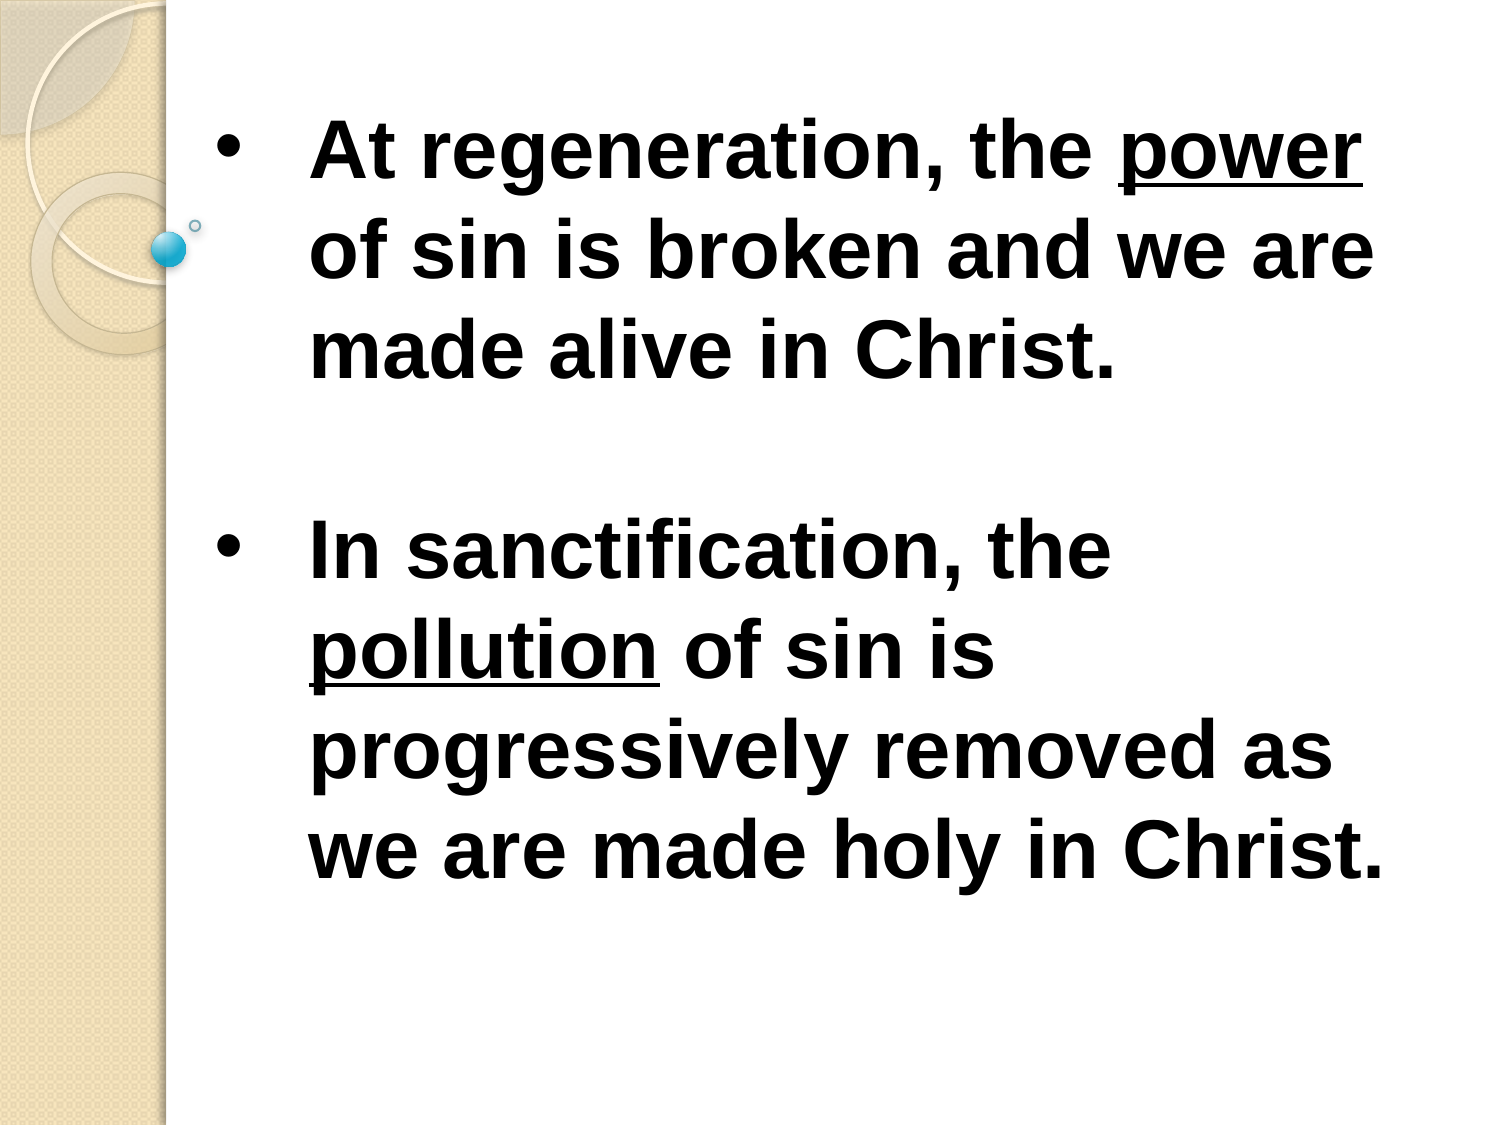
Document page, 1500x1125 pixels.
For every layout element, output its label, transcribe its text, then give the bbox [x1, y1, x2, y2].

text_box At regeneration, the power of sin is broken and we are made alive in Christ. In sanctification, the pollution of sin is progressively removed as we are made holy in Christ. [200, 87, 1425, 903]
